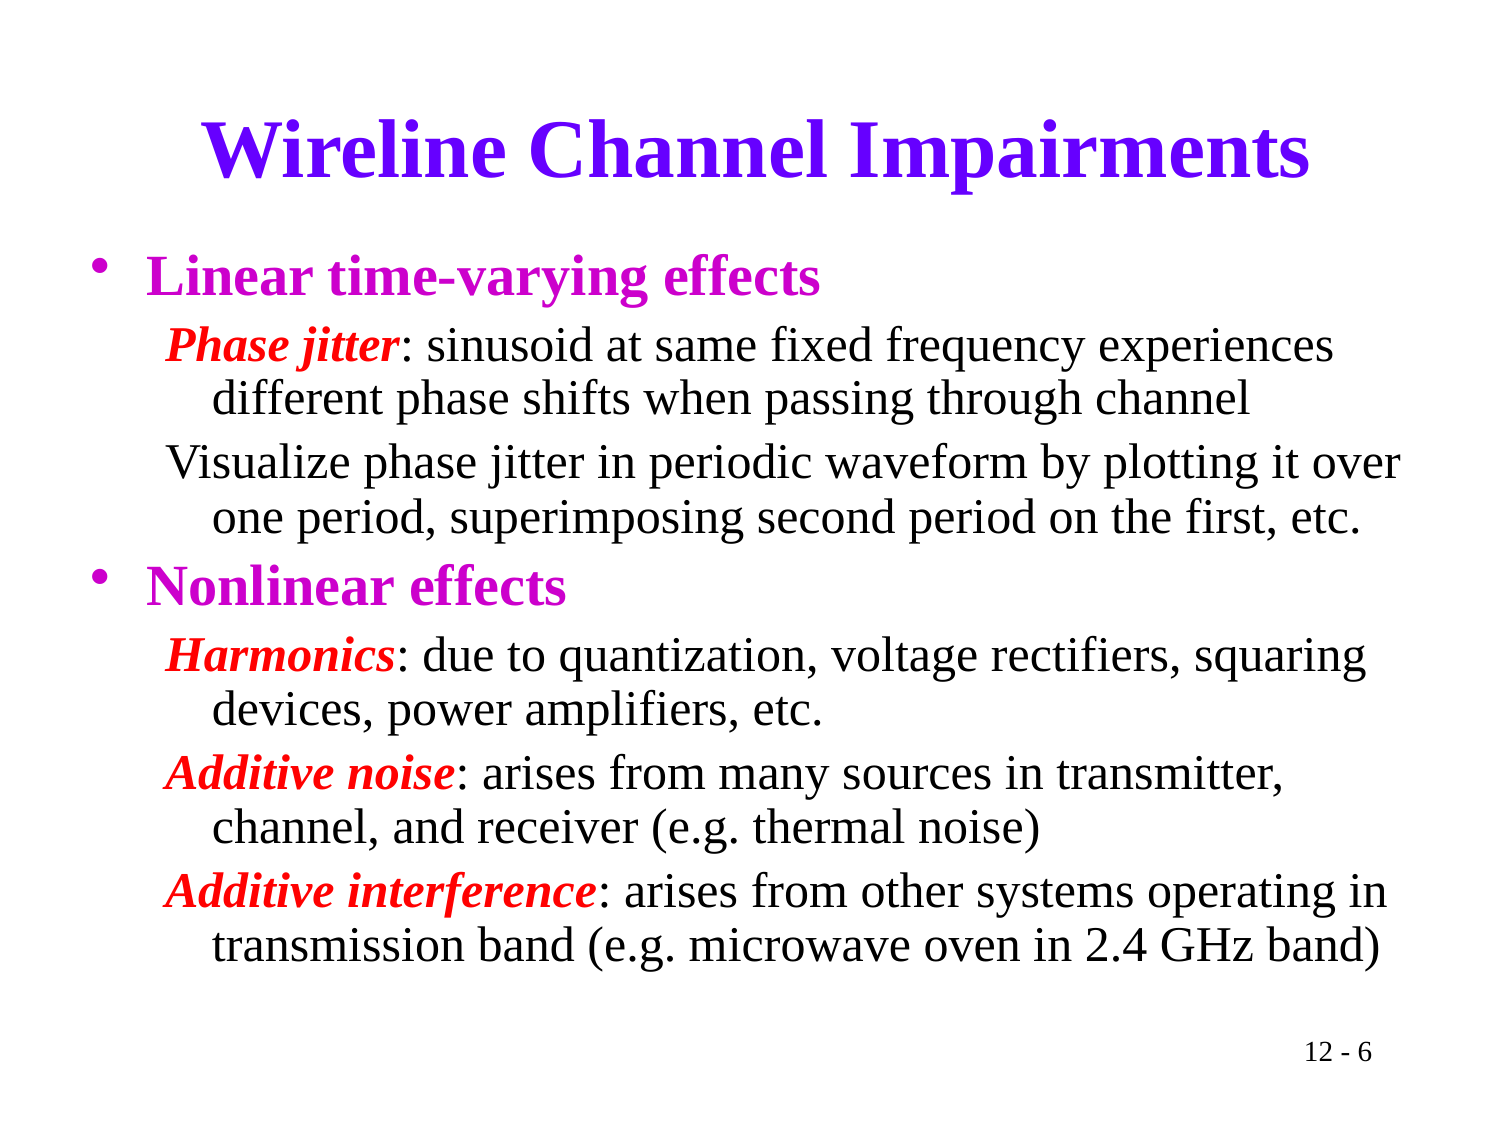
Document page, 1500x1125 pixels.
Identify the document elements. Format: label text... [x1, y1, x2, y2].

list Linear time-varying effects Phase jitter: sinusoid at same fixed frequency experiences different phase shifts when passing through channel Visualize phase jitter in periodic waveform by plotting it over one period, superimposing second period on the first, etc. Nonlinear effects Harmonics: due to quantization, voltage rectifiers, squaring devices, power amplifiers, etc. Additive noise: arises from many sources in transmitter, channel, and receiver (e.g. thermal noise) Additive interference: arises from other systems operating in transmission band (e.g. microwave oven in 2.4 GHz band) [74, 237, 1438, 1001]
slide_number 12 - 6 [1074, 1024, 1388, 1101]
title Wireline Channel Impairments [74, 49, 1438, 237]
